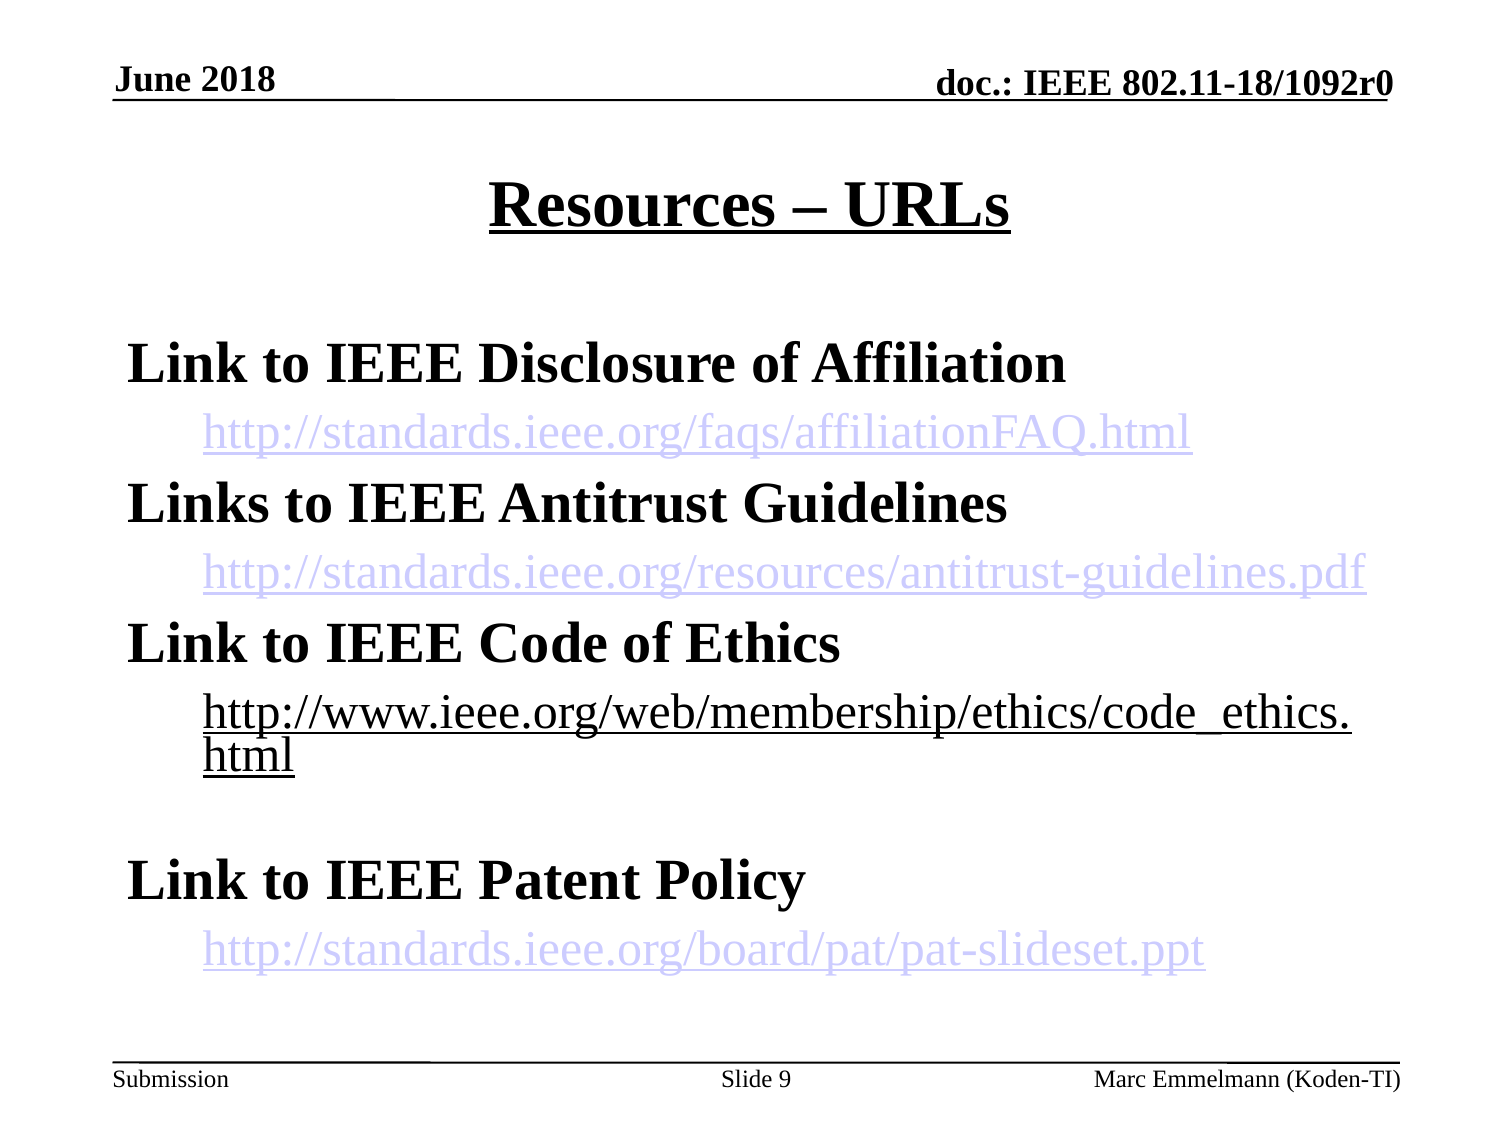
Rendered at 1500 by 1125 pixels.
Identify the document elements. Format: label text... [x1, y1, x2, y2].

title Resources – URLs [112, 112, 1388, 288]
slide_number Slide 9 [712, 1061, 800, 1123]
footer Marc Emmelmann (Koden-TI) [878, 1061, 1402, 1093]
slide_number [114, 54, 423, 100]
list Link to IEEE Disclosure of Affiliation http://standards.ieee.org/faqs/affiliationFAQ.html Links to IEEE Antitrust Guidelines http://standards.ieee.org/resources/antitrust-guidelines.pdf Link to IEEE Code of Ethics http://www.ieee.org/web/membership/ethics/code_ethics.html Link to IEEE Patent Policy http://standards.ieee.org/board/pat/pat-slideset.ppt [112, 324, 1388, 1000]
